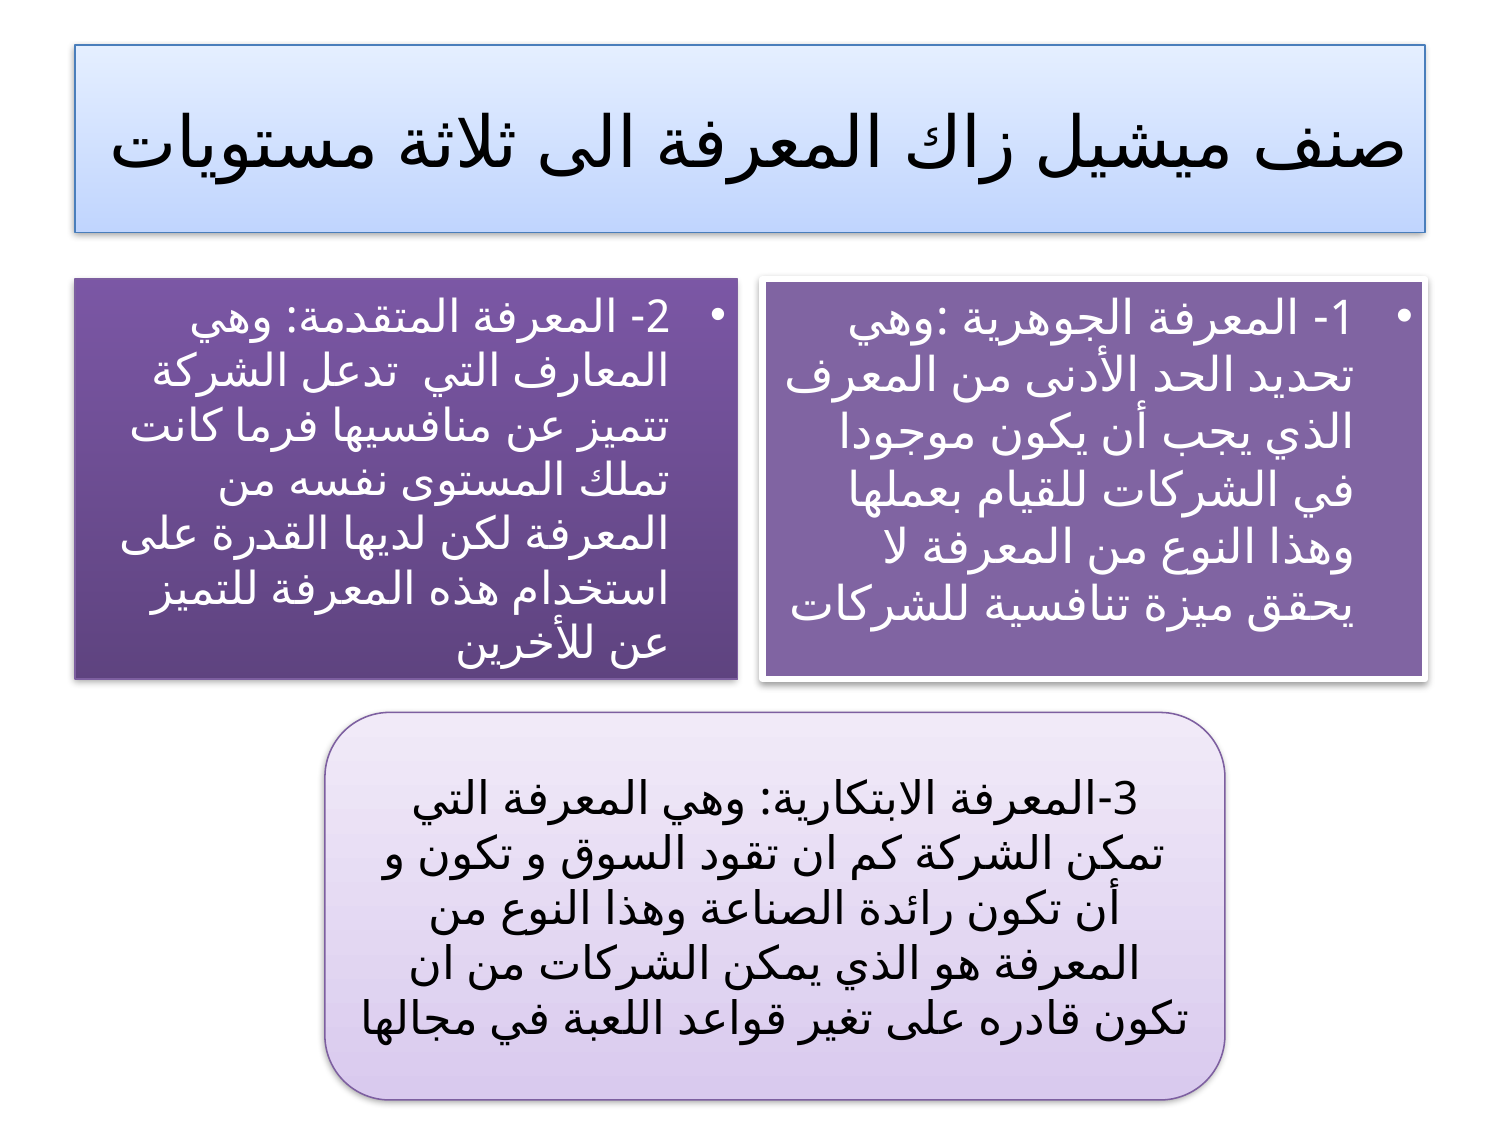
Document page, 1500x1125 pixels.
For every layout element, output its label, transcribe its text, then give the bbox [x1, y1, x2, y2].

list 1- المعرفة الجوهرية :وهي تحديد الحد الأدنى من المعرف الذي يجب أن يكون موجودا في الشركات للقيام بعملها وهذا النوع من المعرفة لا يحقق ميزة تنافسية للشركات [759, 276, 1428, 682]
list 2- المعرفة المتقدمة: وهي المعارف التي تدعل الشركة تتميز عن منافسيها فرما كانت تملك المستوى نفسه من المعرفة لكن لديها القدرة على استخدام هذه المعرفة للتميز عن للأخرين [74, 278, 738, 680]
title صنف ميشيل زاك المعرفة الى ثلاثة مستويات [74, 44, 1426, 233]
text_box 3-المعرفة الابتكارية: وهي المعرفة التي تمكن الشركة كم ان تقود السوق و تكون و أن تكون رائدة الصناعة وهذا النوع من المعرفة هو الذي يمكن الشركات من ان تكون قادره على تغير قواعد اللعبة في مجالها [324, 711, 1226, 1101]
